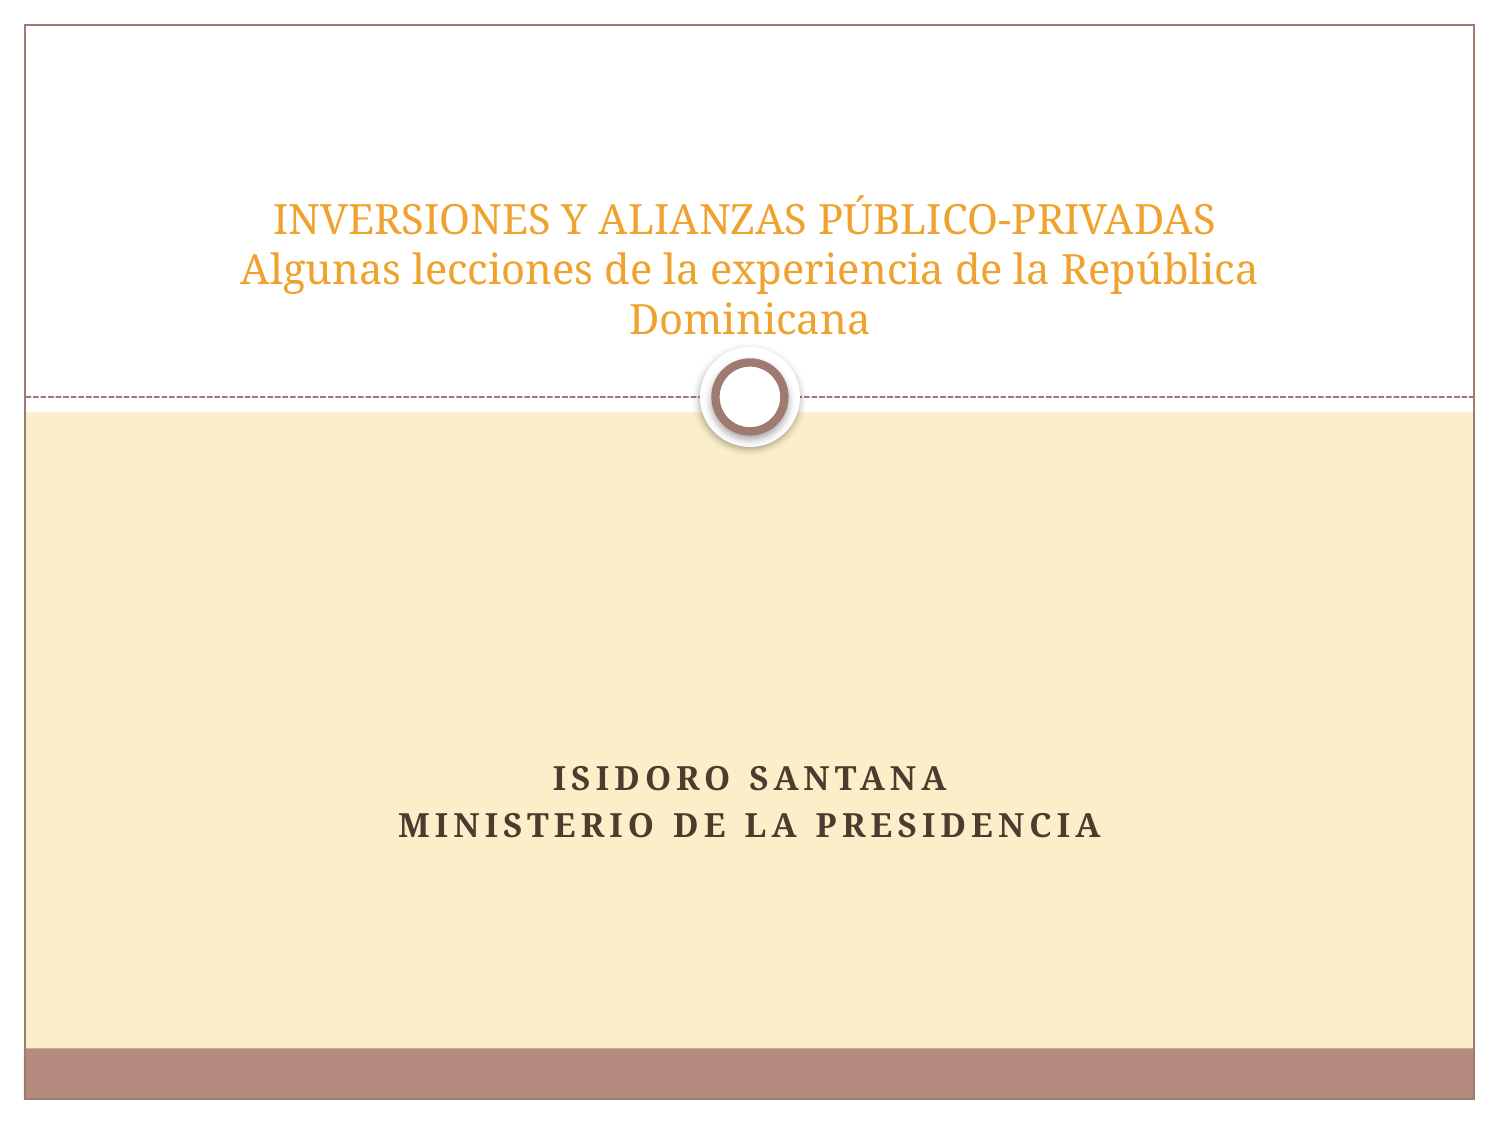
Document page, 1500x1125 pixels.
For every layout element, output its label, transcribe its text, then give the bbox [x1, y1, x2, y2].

subtitle Isidoro santana Ministerio de la presidencia [225, 750, 1275, 925]
title INVERSIONES Y ALIANZAS PÚBLICO-PRIVADAS Algunas lecciones de la experiencia de la República Dominicana [112, 62, 1388, 350]
